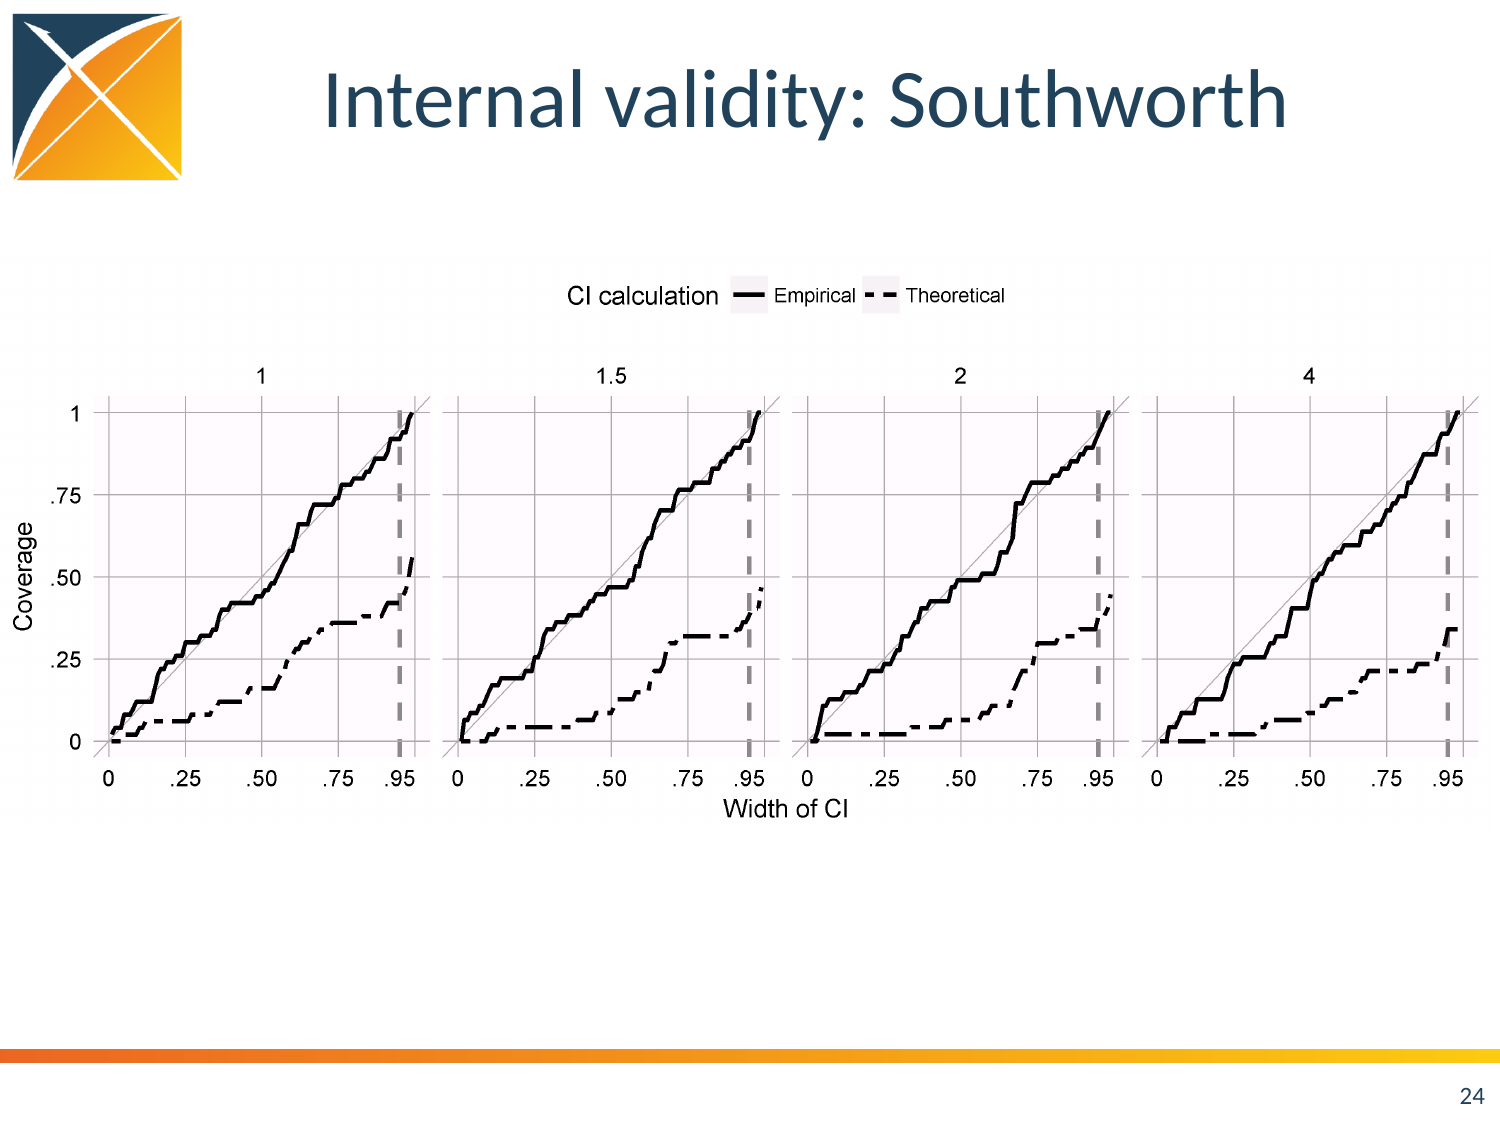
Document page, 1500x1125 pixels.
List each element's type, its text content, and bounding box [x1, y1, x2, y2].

picture [0, 0, 206, 200]
title Internal validity: Southworth [187, 24, 1425, 163]
slide_number 24 [1149, 1065, 1500, 1125]
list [0, 249, 1491, 830]
